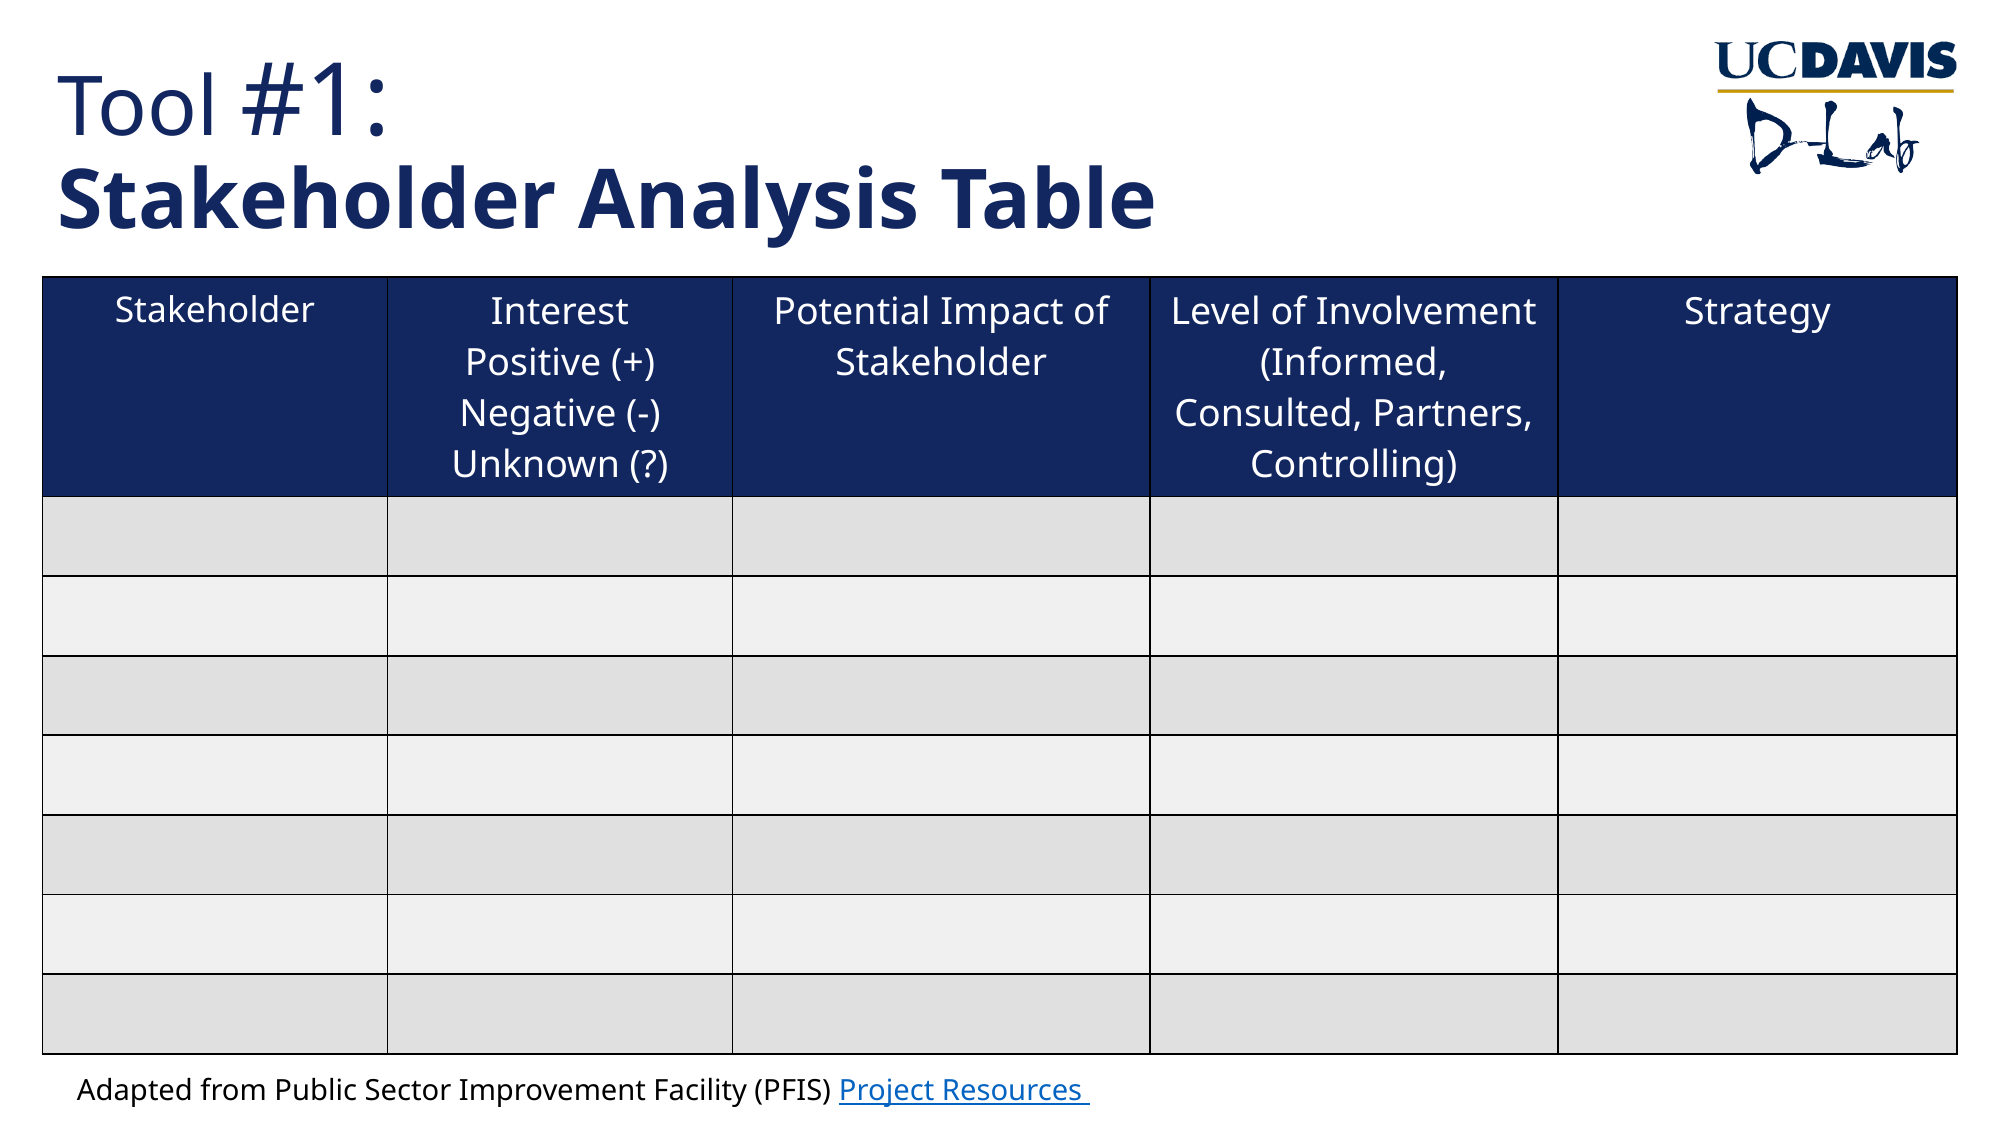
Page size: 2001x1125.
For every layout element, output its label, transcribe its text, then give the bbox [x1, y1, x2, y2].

picture [1713, 41, 1958, 176]
table_cell [1151, 816, 1557, 894]
table_header Level of Involvement (Informed, Consulted, Partners, Controlling) [1151, 278, 1557, 496]
table_cell [43, 975, 387, 1053]
title Tool #1: Stakeholder Analysis Table [42, 38, 1182, 256]
table_cell [733, 497, 1149, 575]
table_cell [388, 816, 732, 894]
table_cell [733, 736, 1149, 814]
table_header Strategy [1559, 278, 1956, 496]
table_cell [1151, 736, 1557, 814]
table_cell [43, 736, 387, 814]
table_cell [1151, 895, 1557, 973]
table_cell [733, 895, 1149, 973]
table_header Interest Positive (+) Negative (-) Unknown (?) [388, 278, 732, 496]
table_cell [43, 816, 387, 894]
table_cell [43, 657, 387, 734]
table_header Potential Impact of Stakeholder [733, 278, 1149, 496]
table_cell [388, 736, 732, 814]
table_cell [1151, 657, 1557, 734]
table_cell [1559, 736, 1956, 814]
table_cell [733, 975, 1149, 1053]
table_cell [733, 816, 1149, 894]
table_cell [1151, 497, 1557, 575]
table_cell [43, 497, 387, 575]
table_cell [1559, 657, 1956, 734]
table_header Stakeholder [43, 278, 387, 496]
table_cell [1559, 816, 1956, 894]
table_cell [388, 497, 732, 575]
table_cell [388, 657, 732, 734]
table_cell [43, 895, 387, 973]
table_cell [388, 895, 732, 973]
table_cell [1151, 577, 1557, 655]
table_cell [733, 577, 1149, 655]
table_cell [733, 657, 1149, 734]
table_cell [1559, 497, 1956, 575]
table_cell [1151, 975, 1557, 1053]
text_box Adapted from Public Sector Improvement Facility (PFIS) Project Resources [62, 1063, 1246, 1119]
table_cell [43, 577, 387, 655]
table_cell [1559, 975, 1956, 1053]
table_cell [1559, 895, 1956, 973]
table_cell [388, 577, 732, 655]
table_cell [1559, 577, 1956, 655]
table_cell [388, 975, 732, 1053]
